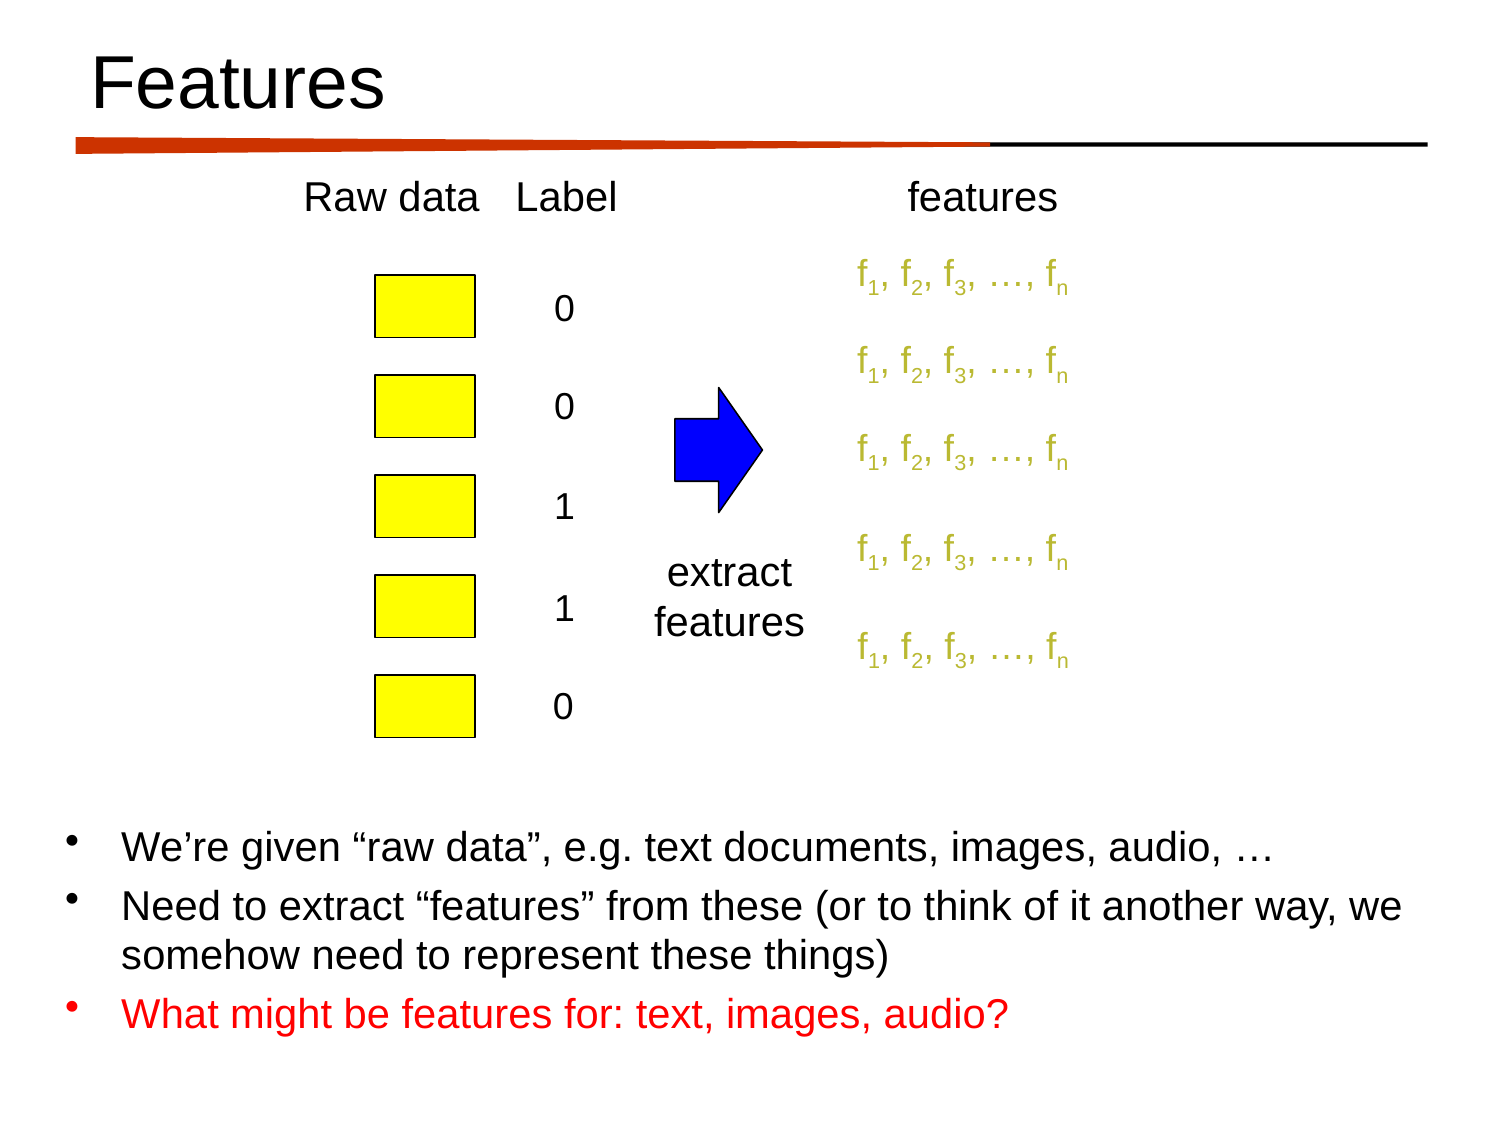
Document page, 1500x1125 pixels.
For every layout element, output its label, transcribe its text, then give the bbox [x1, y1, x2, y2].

text_box 1 [539, 576, 590, 637]
text_box 1 [539, 474, 590, 535]
text_box 0 [539, 374, 590, 435]
text_box [375, 274, 475, 338]
text_box Label [500, 162, 633, 228]
text_box 0 [537, 674, 589, 735]
text_box [375, 474, 475, 538]
text_box [375, 374, 475, 438]
title Features [74, 24, 1426, 133]
list We’re given “raw data”, e.g. text documents, images, audio, … Need to extract “features” from these (or to think of it another way, we somehow need to represent these things) What might be features for: text, images, audio? [49, 812, 1451, 1006]
text_box extract features [639, 537, 821, 653]
text_box Raw data [288, 162, 495, 228]
text_box f1, f2, f3, …, fn [842, 614, 1084, 681]
text_box features [892, 162, 1074, 228]
text_box [674, 387, 763, 513]
text_box [375, 674, 475, 738]
text_box f1, f2, f3, …, fn [842, 328, 1084, 395]
text_box f1, f2, f3, …, fn [842, 416, 1084, 483]
text_box 0 [539, 276, 590, 337]
text_box f1, f2, f3, …, fn [842, 516, 1084, 583]
text_box [375, 574, 475, 638]
text_box f1, f2, f3, …, fn [842, 241, 1084, 308]
